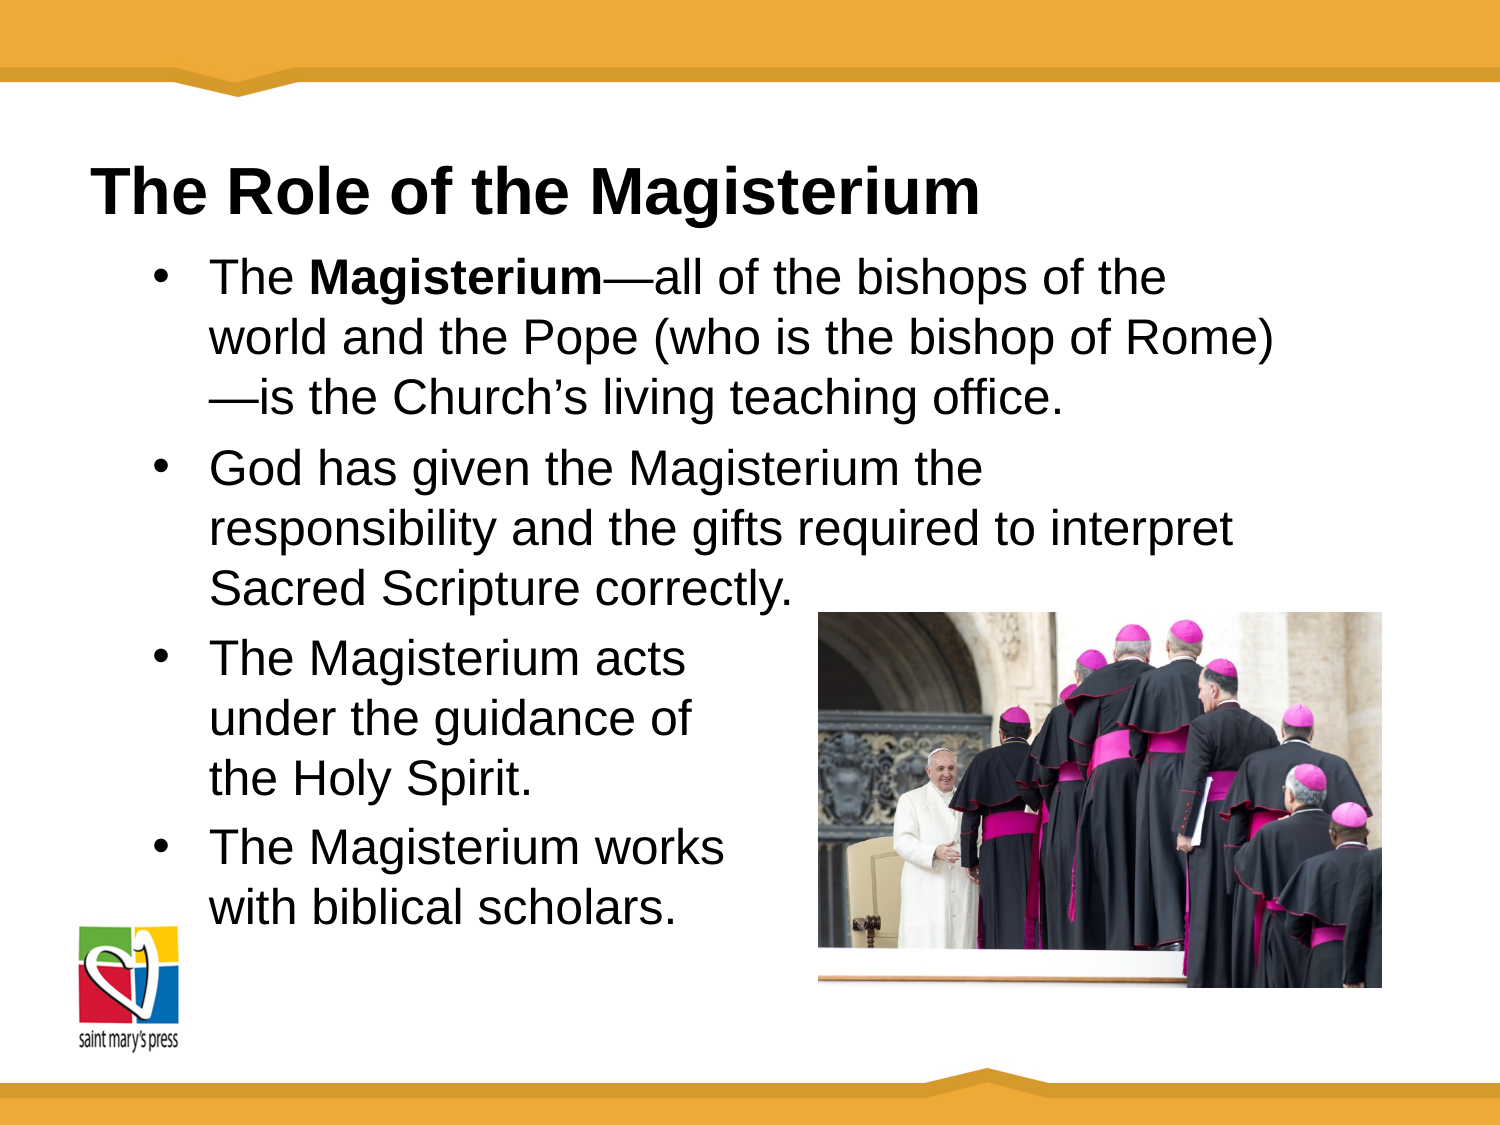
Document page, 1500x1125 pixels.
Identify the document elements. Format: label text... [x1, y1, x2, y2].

title The Role of the Magisterium [75, 125, 1463, 250]
list The Magisterium—all of the bishops of the world and the Pope (who is the bishop of Rome)—is the Church’s living teaching office. God has given the Magisterium the responsibility and the gifts required to interpret Sacred Scripture correctly. The Magisterium acts under the guidance of the Holy Spirit. The Magisterium works with biblical scholars. [137, 237, 1300, 950]
picture [0, 0, 1500, 1125]
